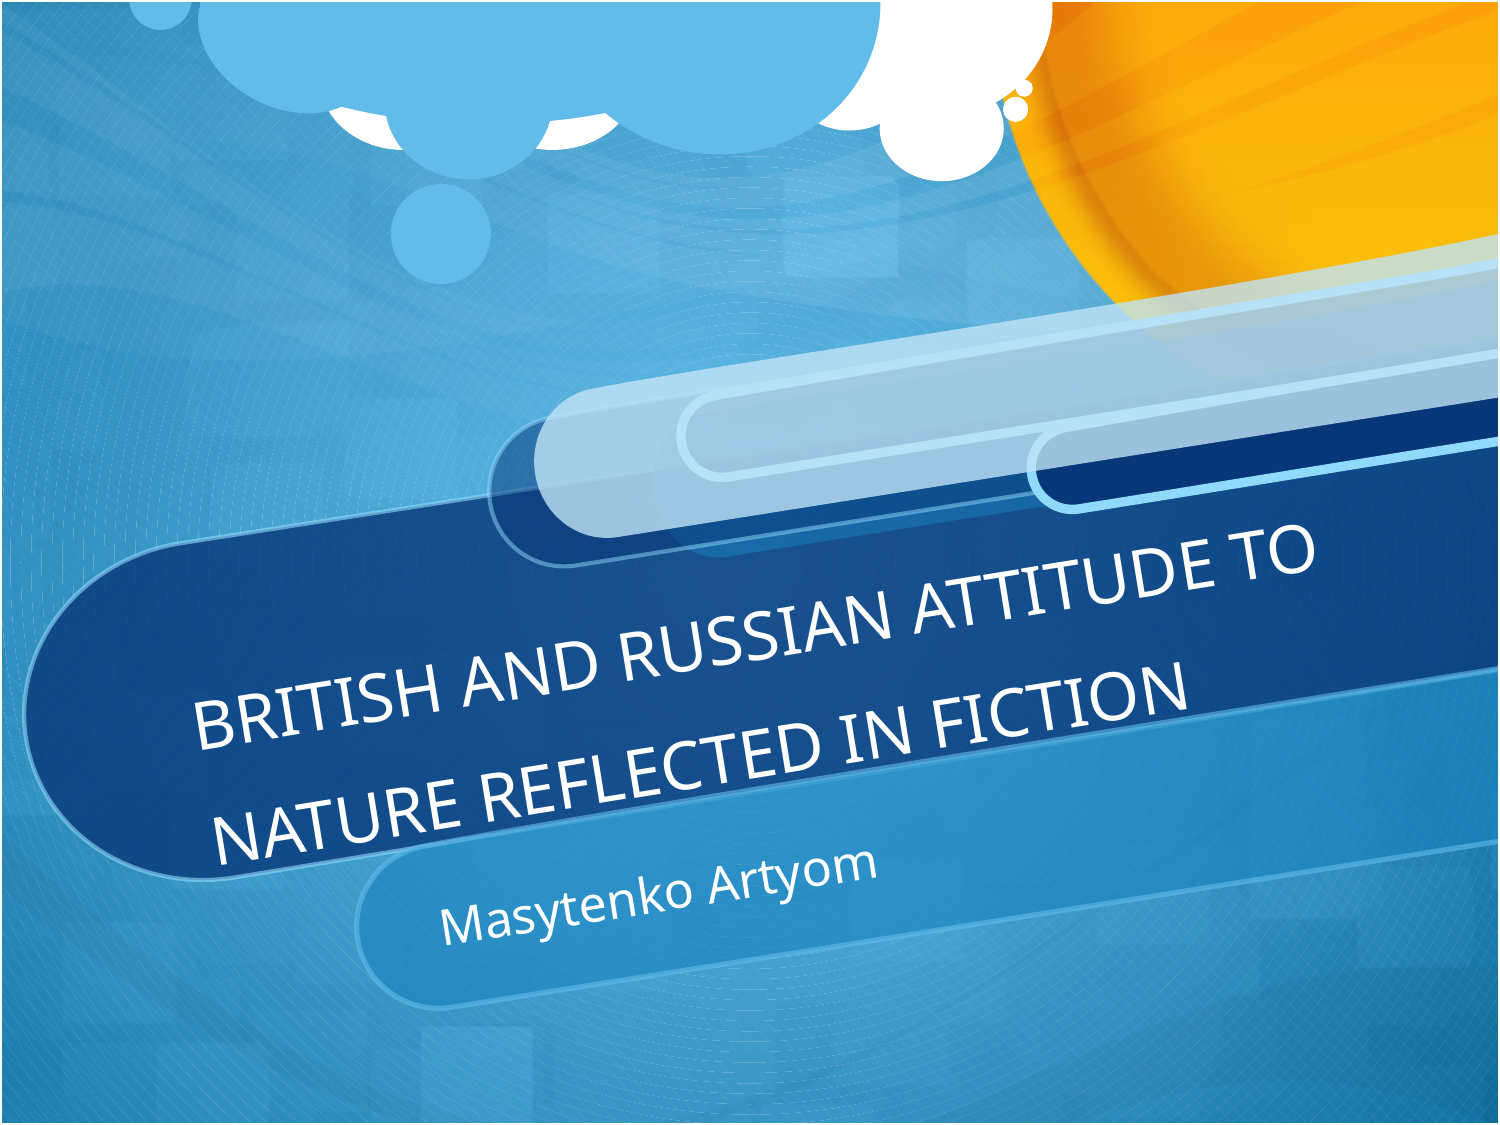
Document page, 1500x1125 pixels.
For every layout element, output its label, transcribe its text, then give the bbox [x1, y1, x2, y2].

picture [380, 673, 1498, 1005]
picture [2, 2, 1498, 1123]
title BRITISH AND RUSSIAN ATTITUDE TO NATURE REFLECTED IN FICTION [131, 249, 1428, 1005]
subtitle Masytenko Artyom [413, 690, 1474, 1003]
